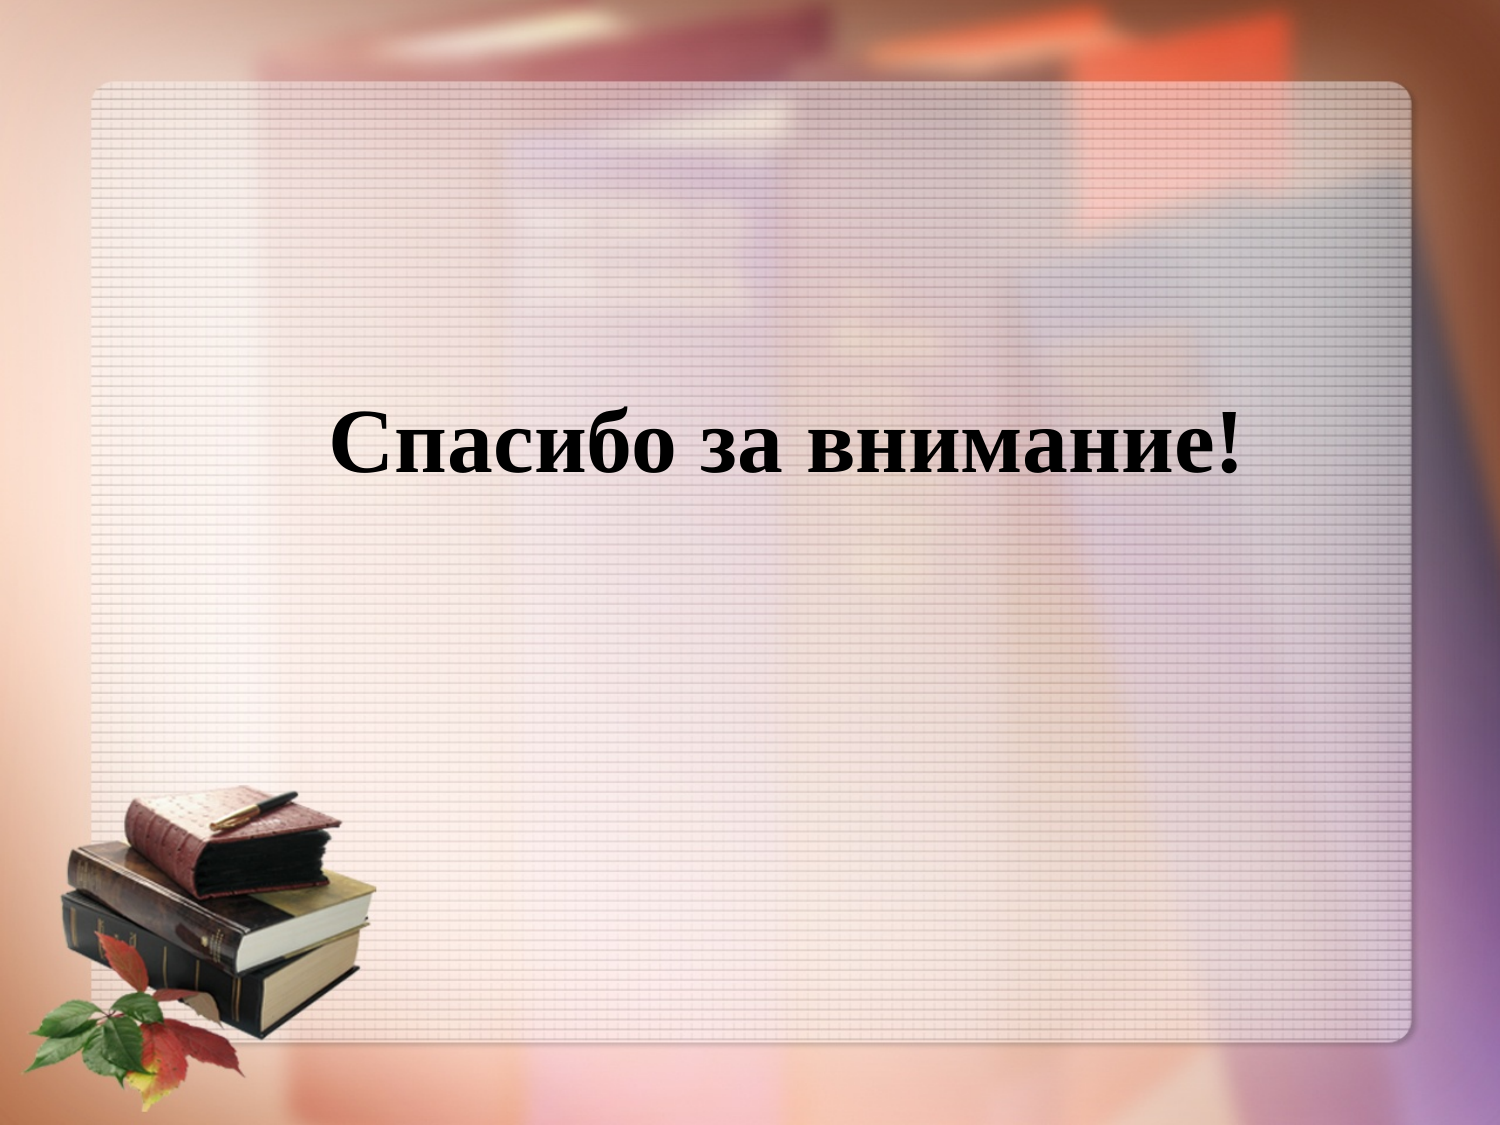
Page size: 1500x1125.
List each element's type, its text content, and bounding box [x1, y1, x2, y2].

text_box Спасибо за внимание! [37, 263, 1500, 499]
picture [0, 0, 1500, 1125]
